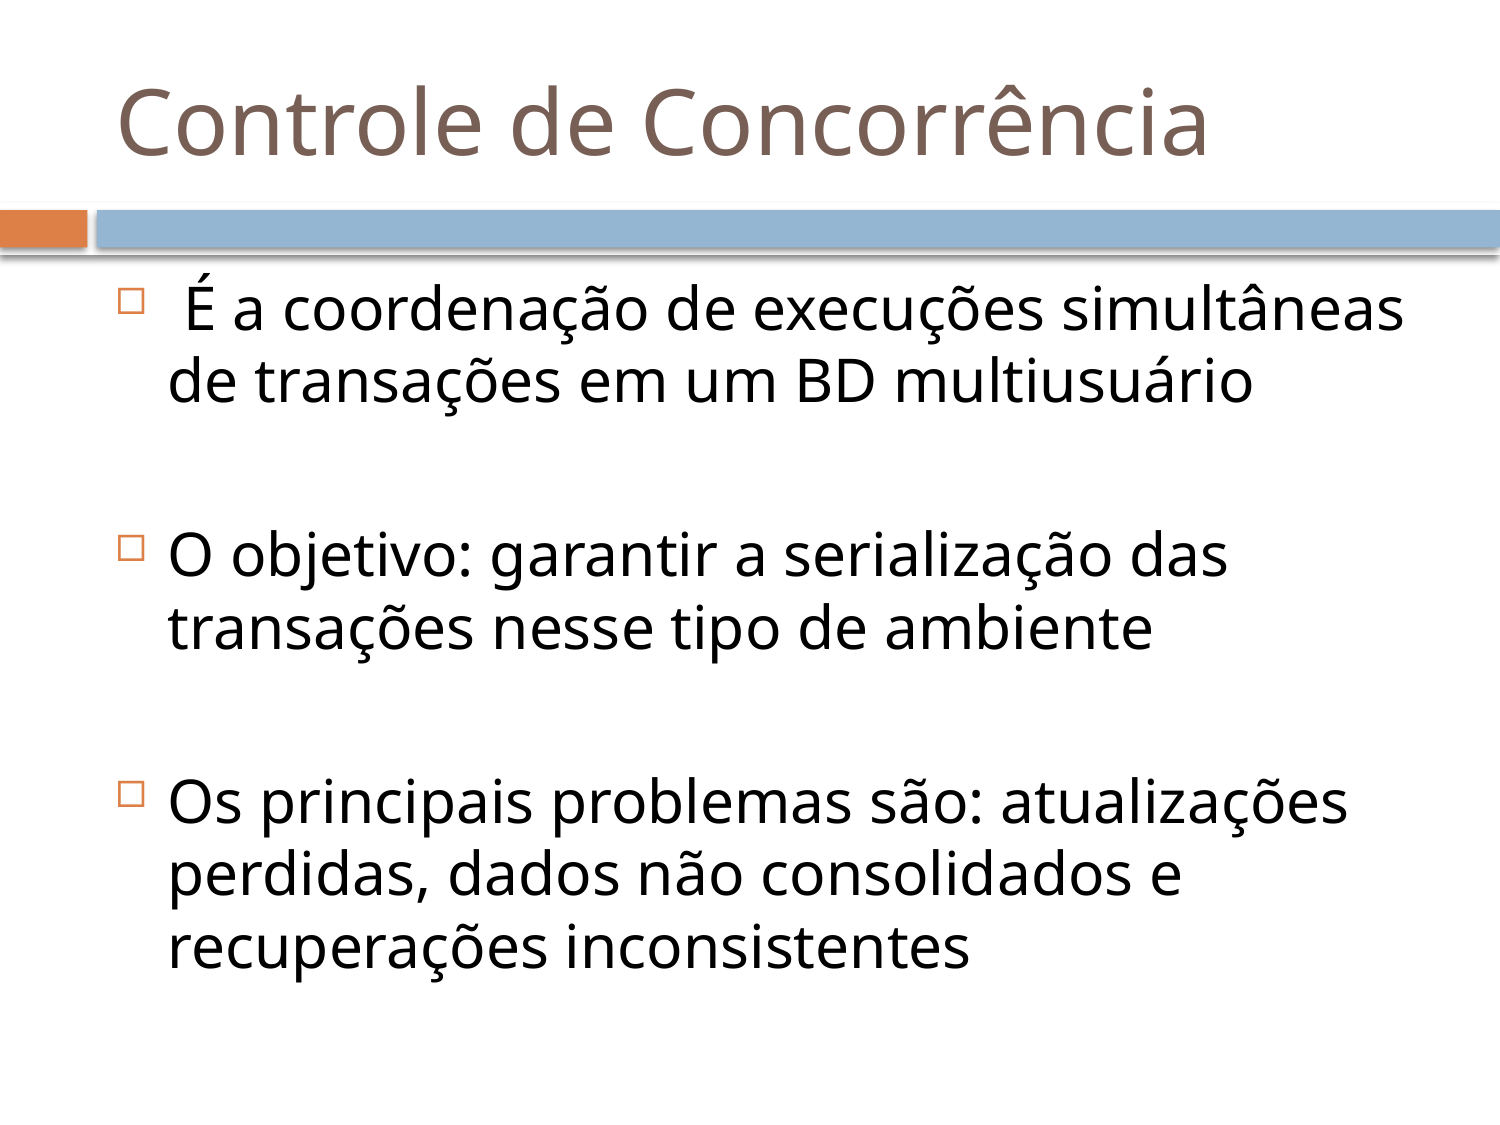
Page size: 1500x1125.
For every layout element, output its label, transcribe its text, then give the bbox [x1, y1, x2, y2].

title Controle de Concorrência [100, 37, 1438, 200]
list É a coordenação de execuções simultâneas de transações em um BD multiusuário O objetivo: garantir a serialização das transações nesse tipo de ambiente Os principais problemas são: atualizações perdidas, dados não consolidados e recuperações inconsistentes [100, 262, 1438, 1000]
